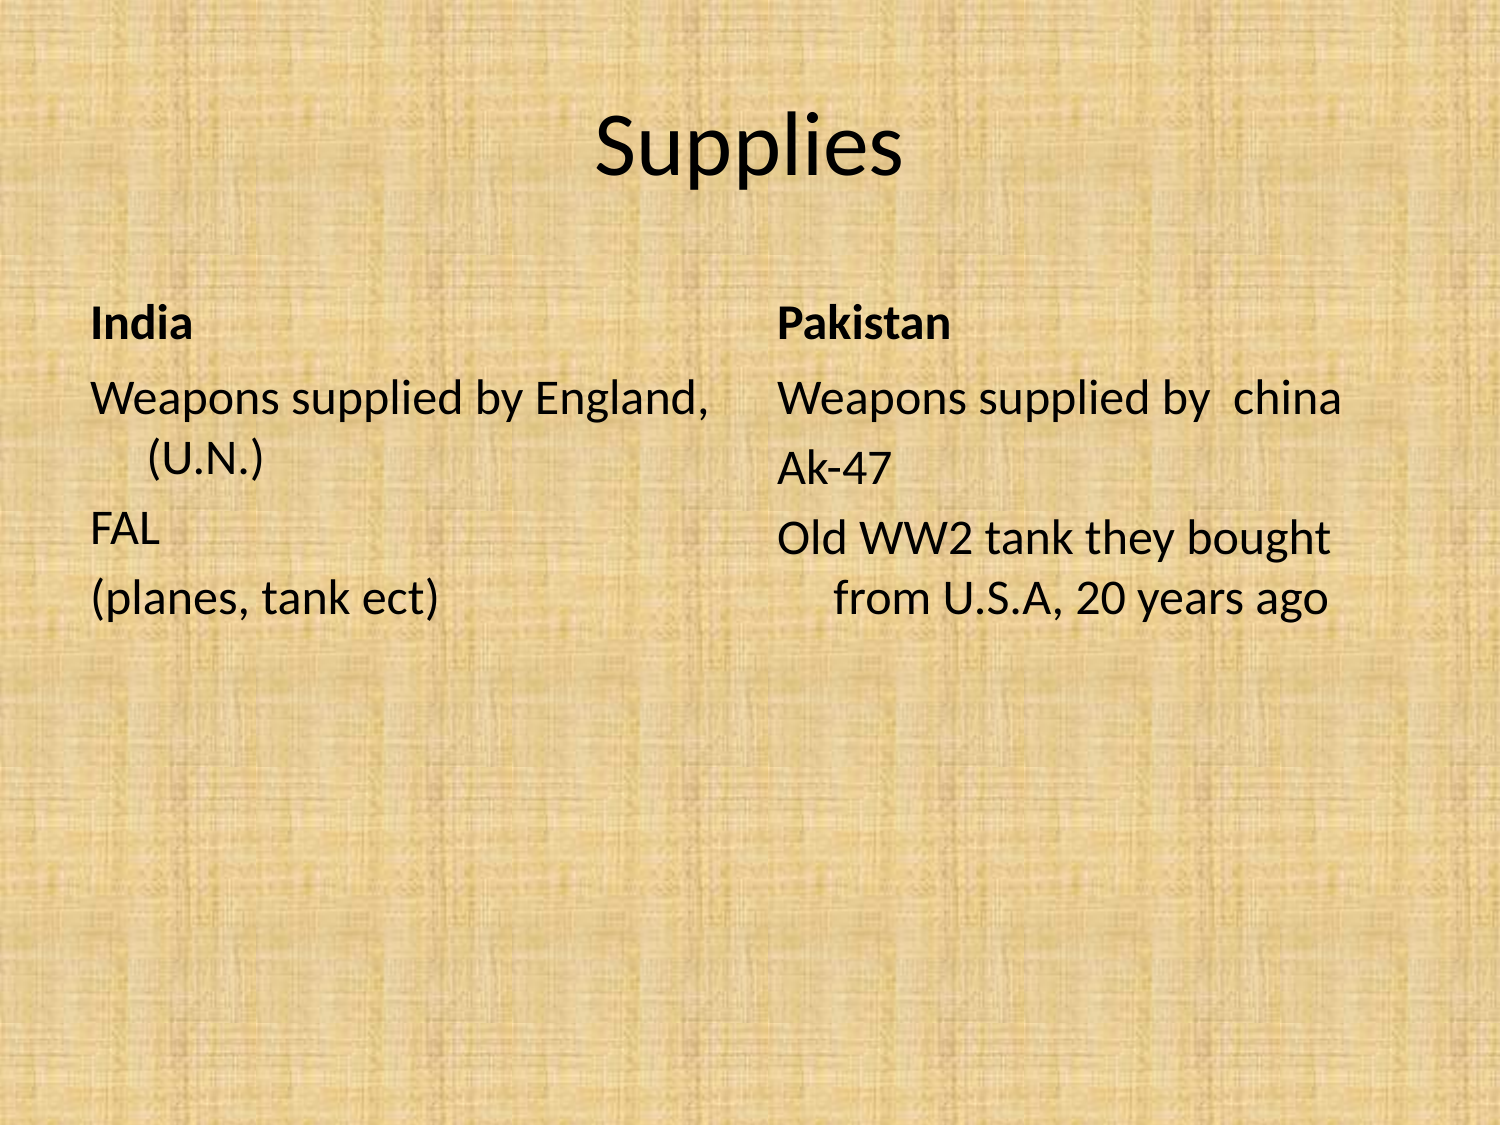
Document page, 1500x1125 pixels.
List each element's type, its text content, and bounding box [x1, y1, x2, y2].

list Weapons supplied by china Ak-47 Old WW2 tank they bought from U.S.A, 20 years ago [761, 356, 1425, 1005]
list Pakistan [761, 251, 1425, 356]
list India [75, 251, 738, 356]
picture [0, 0, 1500, 1125]
title Supplies [75, 45, 1425, 233]
list Weapons supplied by England, (U.N.) FAL (planes, tank ect) [75, 356, 738, 1005]
